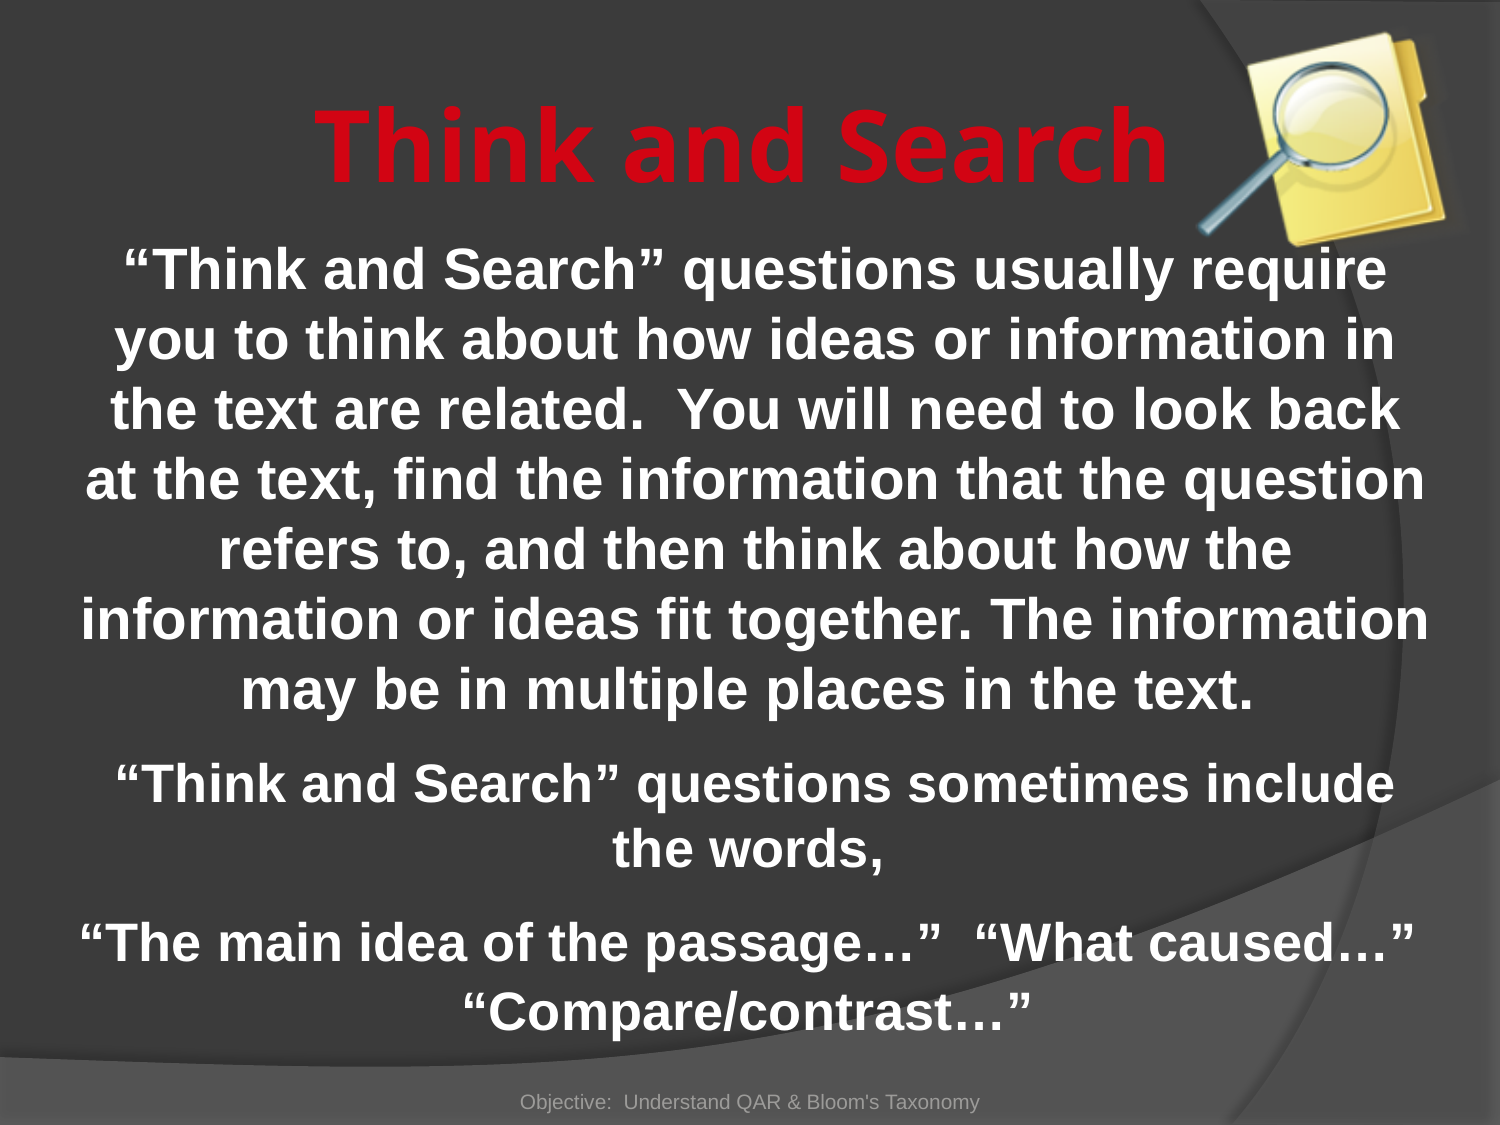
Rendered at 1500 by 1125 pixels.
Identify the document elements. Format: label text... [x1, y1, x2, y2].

text_box [200, 187, 1288, 469]
picture [1187, 0, 1474, 288]
text_box Think and Search “Think and Search” questions usually require you to think about how ideas or information in the text are related. You will need to look back at the text, find the information that the question refers to, and then think about how the information or ideas fit together. The information may be in multiple places in the text. “Think and Search” questions sometimes include the words, “The main idea of the passage…” “What caused…” “Compare/contrast…” [62, 74, 1450, 1050]
footer Objective: Understand QAR & Bloom's Taxonomy [512, 1053, 988, 1114]
